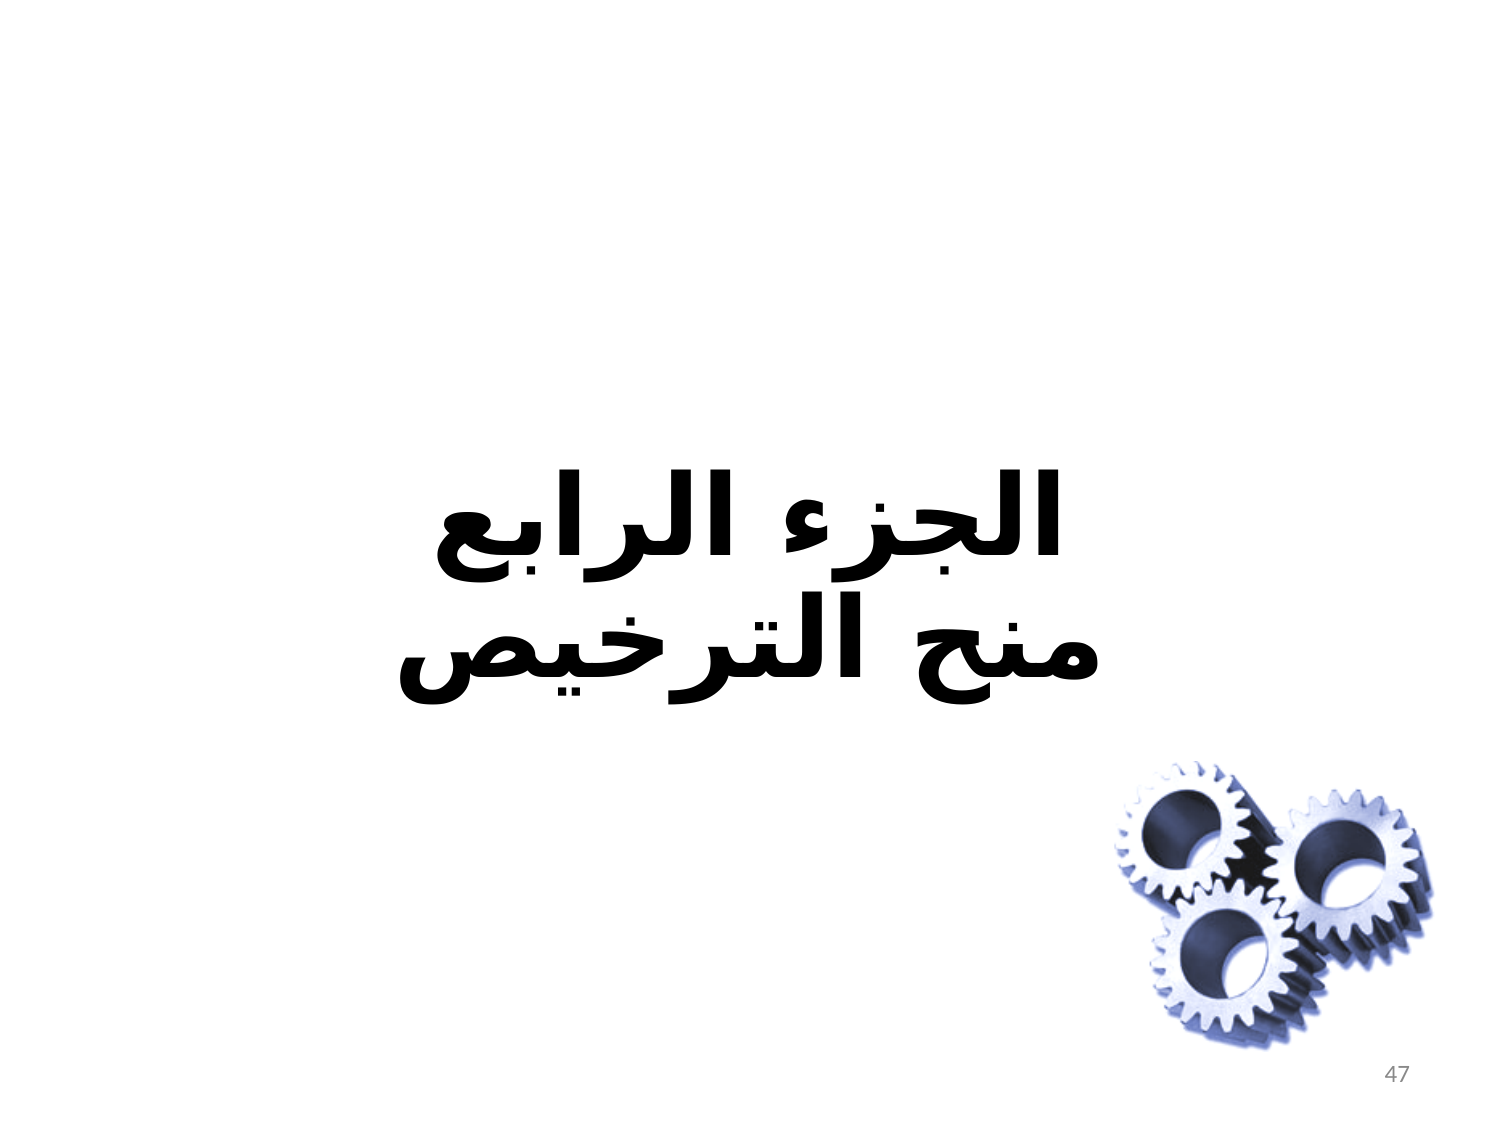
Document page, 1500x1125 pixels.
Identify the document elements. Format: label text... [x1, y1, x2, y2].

slide_number 47 [1074, 1042, 1425, 1103]
title الجزء الرابع منح الترخيص [75, 453, 1425, 708]
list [1112, 761, 1436, 1052]
